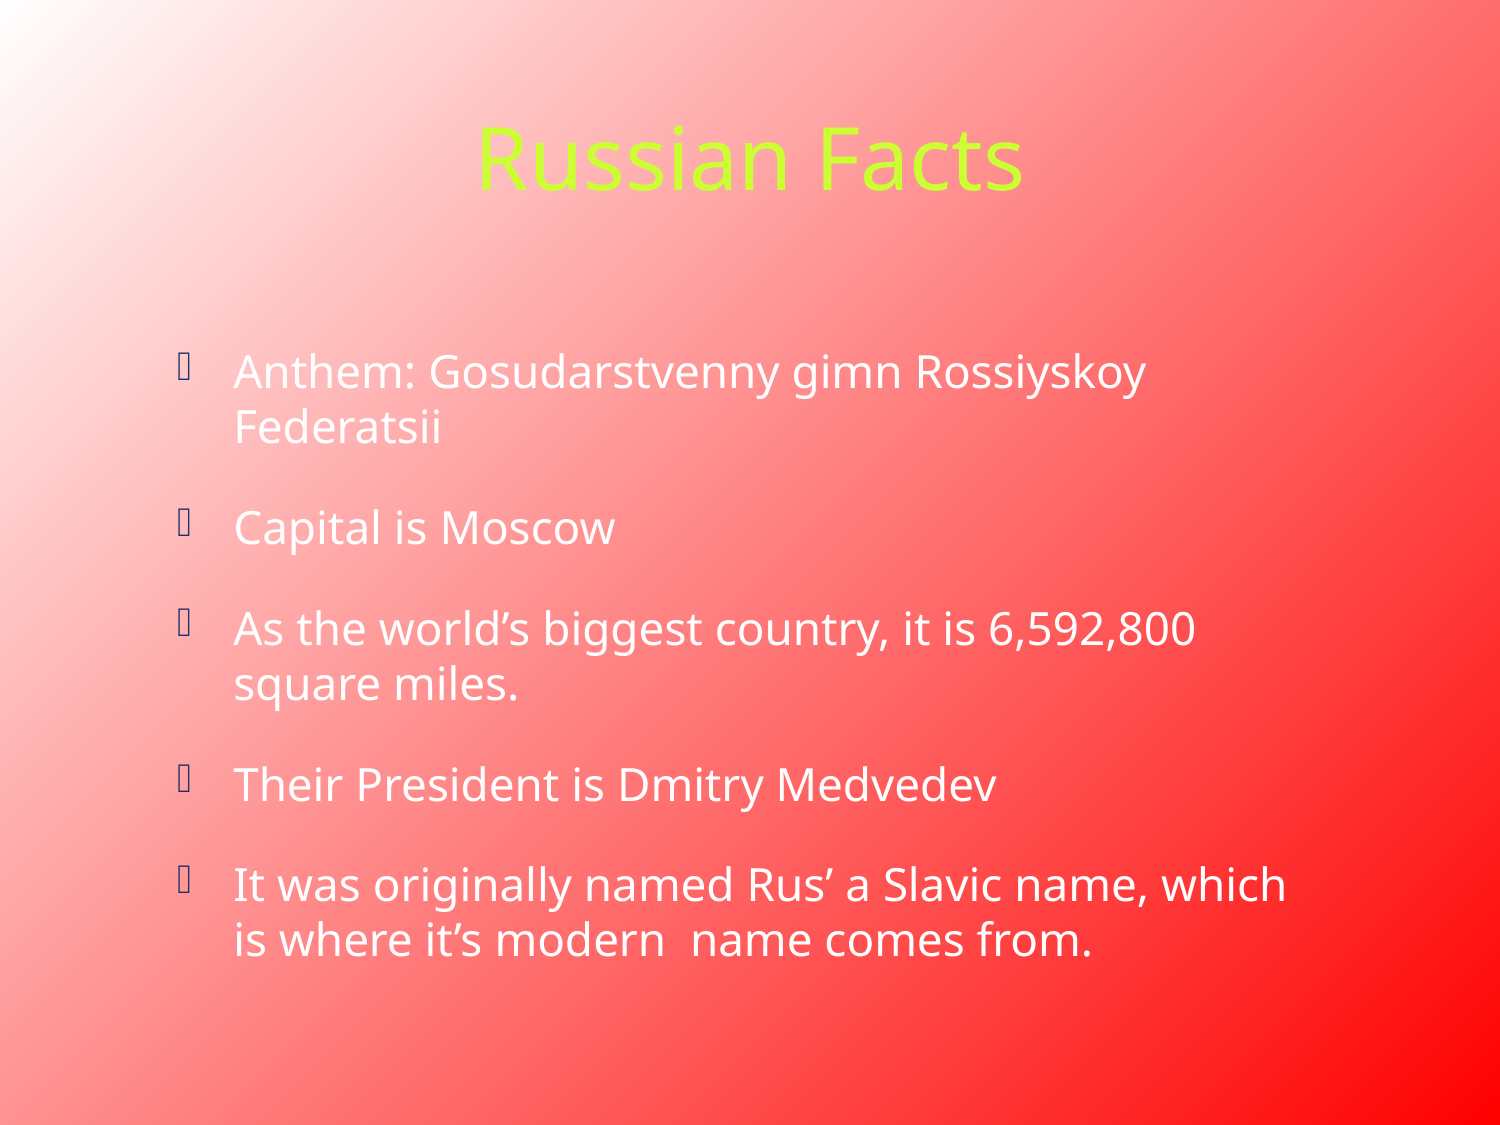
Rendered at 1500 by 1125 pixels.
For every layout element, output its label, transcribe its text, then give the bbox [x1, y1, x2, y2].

list Anthem: Gosudarstvenny gimn Rossiyskoy Federatsii Capital is Moscow As the world’s biggest country, it is 6,592,800 square miles. Their President is Dmitry Medvedev It was originally named Rus’ a Slavic name, which is where it’s modern name comes from. [162, 335, 1338, 1005]
title Russian Facts [100, 95, 1400, 225]
